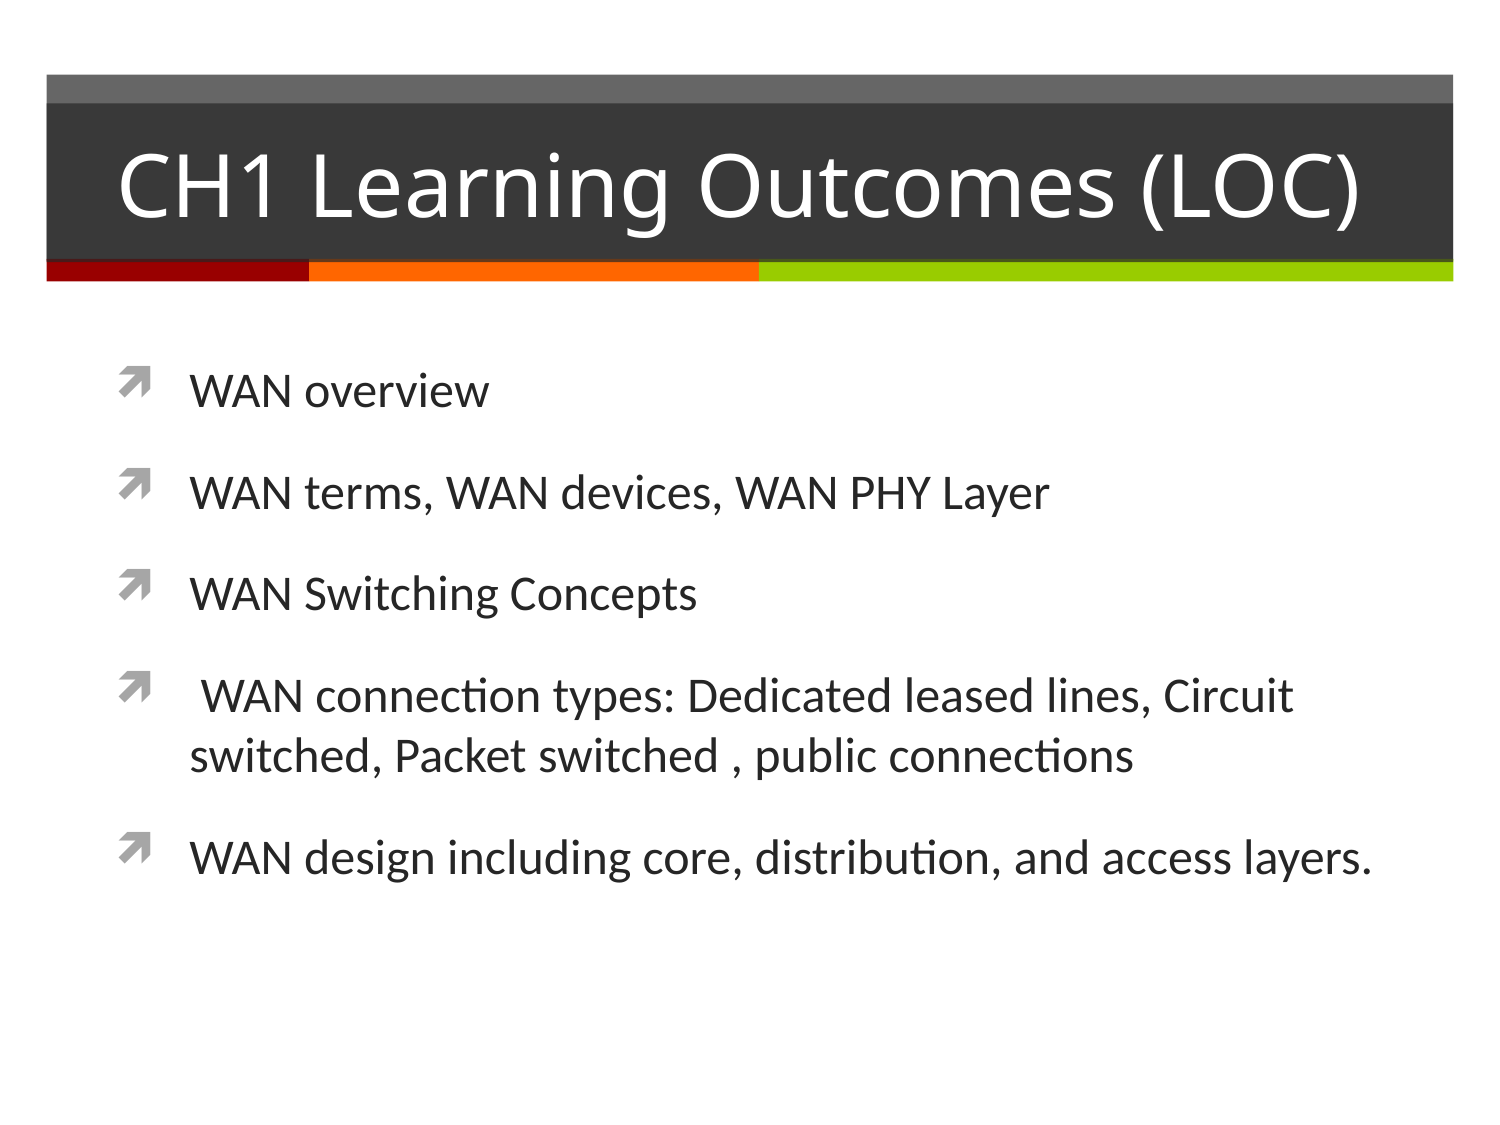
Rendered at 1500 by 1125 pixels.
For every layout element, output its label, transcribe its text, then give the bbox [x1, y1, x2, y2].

list WAN overview WAN terms, WAN devices, WAN PHY Layer WAN Switching Concepts WAN connection types: Dedicated leased lines, Circuit switched, Packet switched , public connections WAN design including core, distribution, and access layers. [99, 350, 1454, 1005]
title CH1 Learning Outcomes (LOC) [46, 103, 1454, 263]
